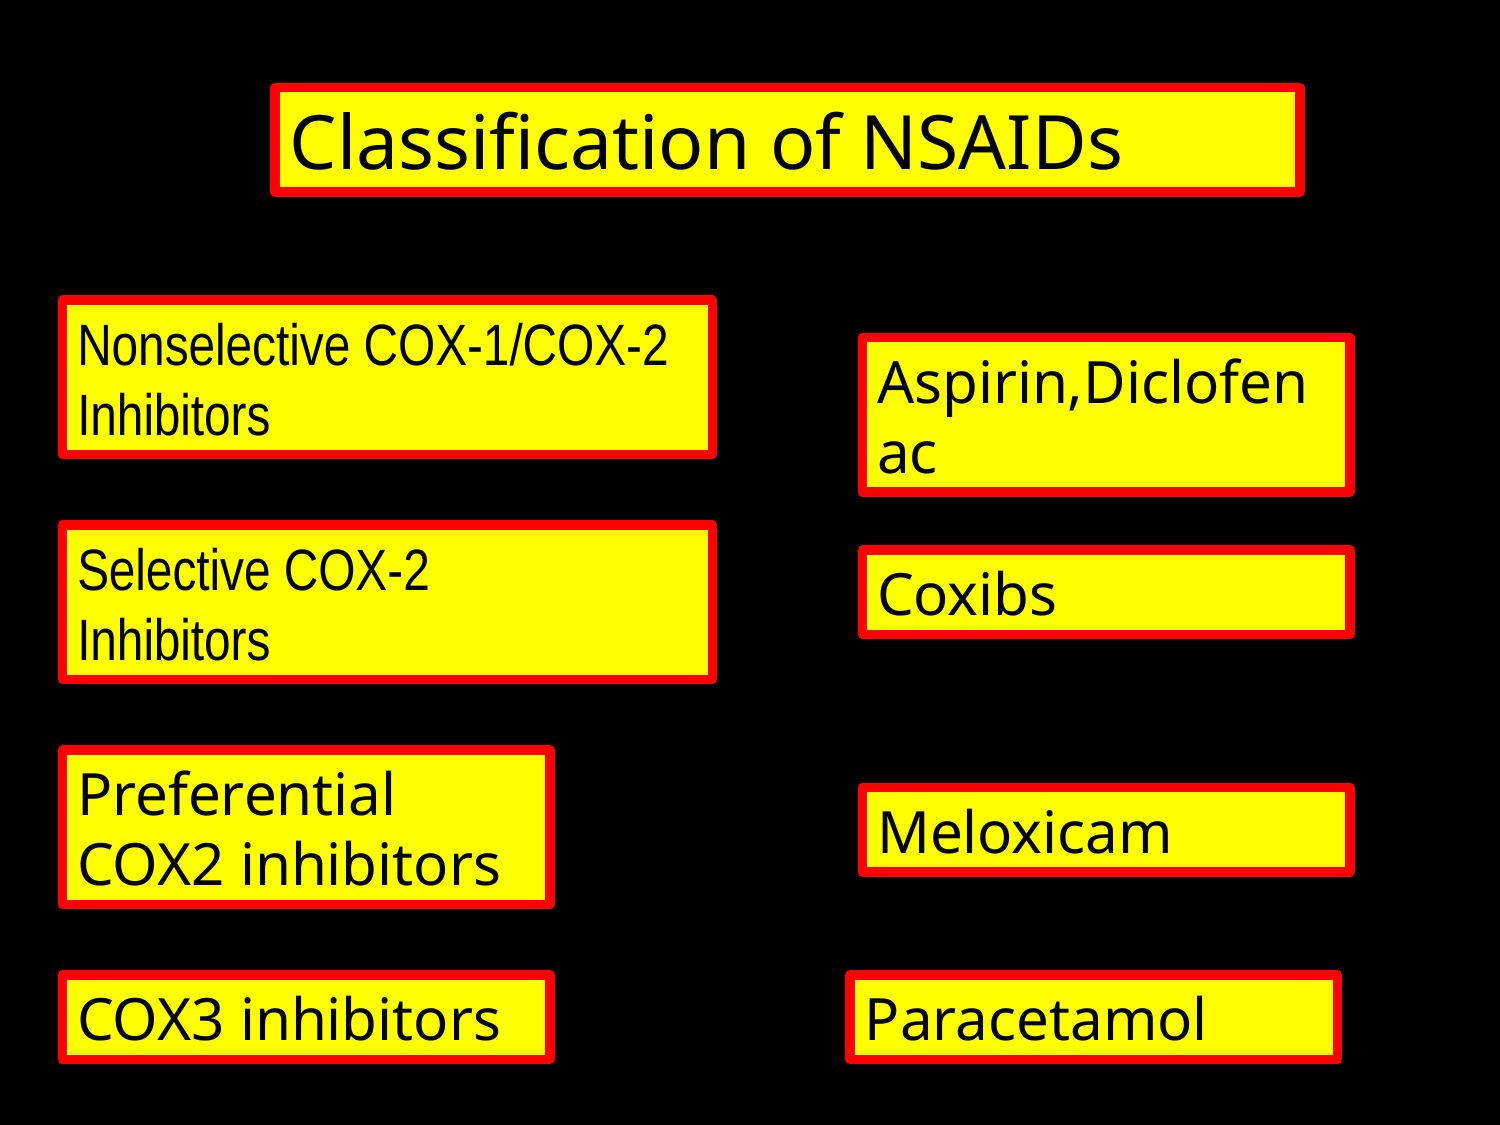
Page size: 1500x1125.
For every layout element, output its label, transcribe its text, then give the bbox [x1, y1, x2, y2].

text_box Preferential COX2 inhibitors [62, 749, 550, 905]
text_box Classification of NSAIDs [275, 87, 1300, 193]
text_box Selective COX-2 Inhibitors [62, 524, 713, 680]
text_box Paracetamol [849, 975, 1338, 1060]
text_box Meloxicam [862, 787, 1350, 873]
text_box Coxibs [862, 549, 1350, 635]
text_box COX3 inhibitors [62, 975, 550, 1060]
text_box Nonselective COX-1/COX-2 Inhibitors [62, 299, 713, 455]
text_box Aspirin,Diclofenac [862, 337, 1350, 493]
